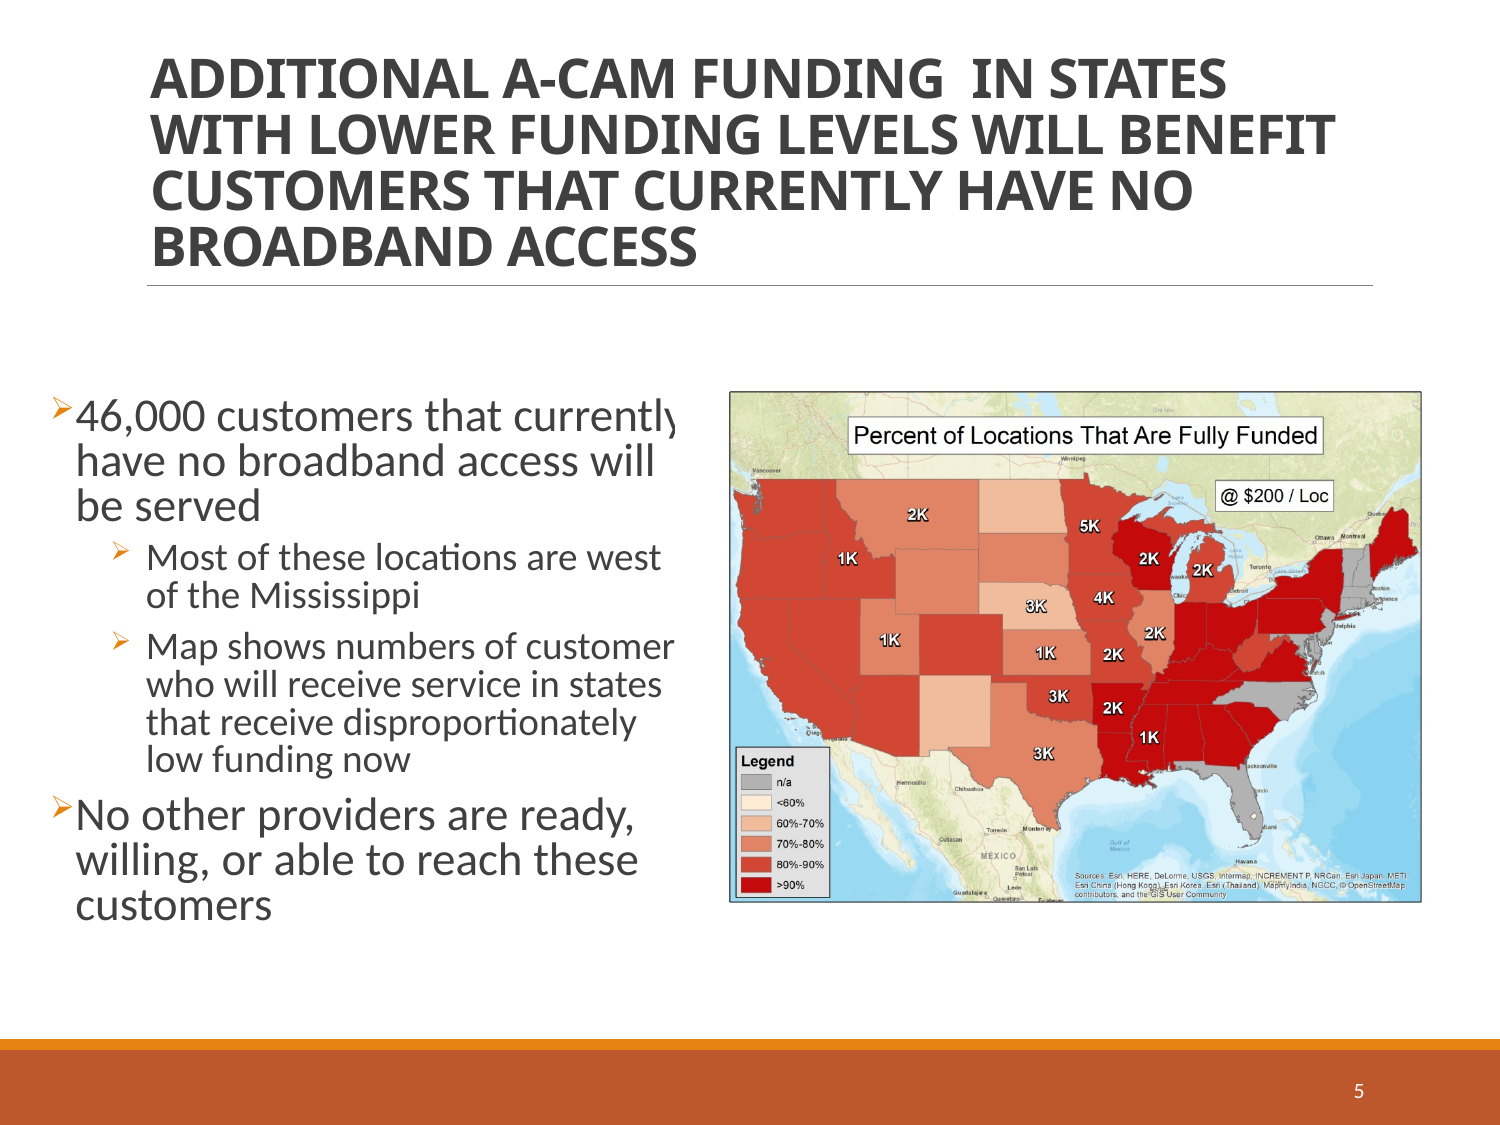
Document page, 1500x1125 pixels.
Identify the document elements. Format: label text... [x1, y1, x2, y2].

list 46,000 customers that currently have no broadband access will be served Most of these locations are west of the Mississippi Map shows numbers of customers who will receive service in states that receive disproportionately low funding now No other providers are ready, willing, or able to reach these customers [50, 387, 671, 956]
title Additional A-CAM Funding IN STATES WITH LOWER FUNDING LEVELS Will Benefit Customers that Currently Have No Broadband Access [135, 47, 1373, 285]
picture [674, 336, 1476, 957]
slide_number 5 [1218, 1059, 1380, 1120]
